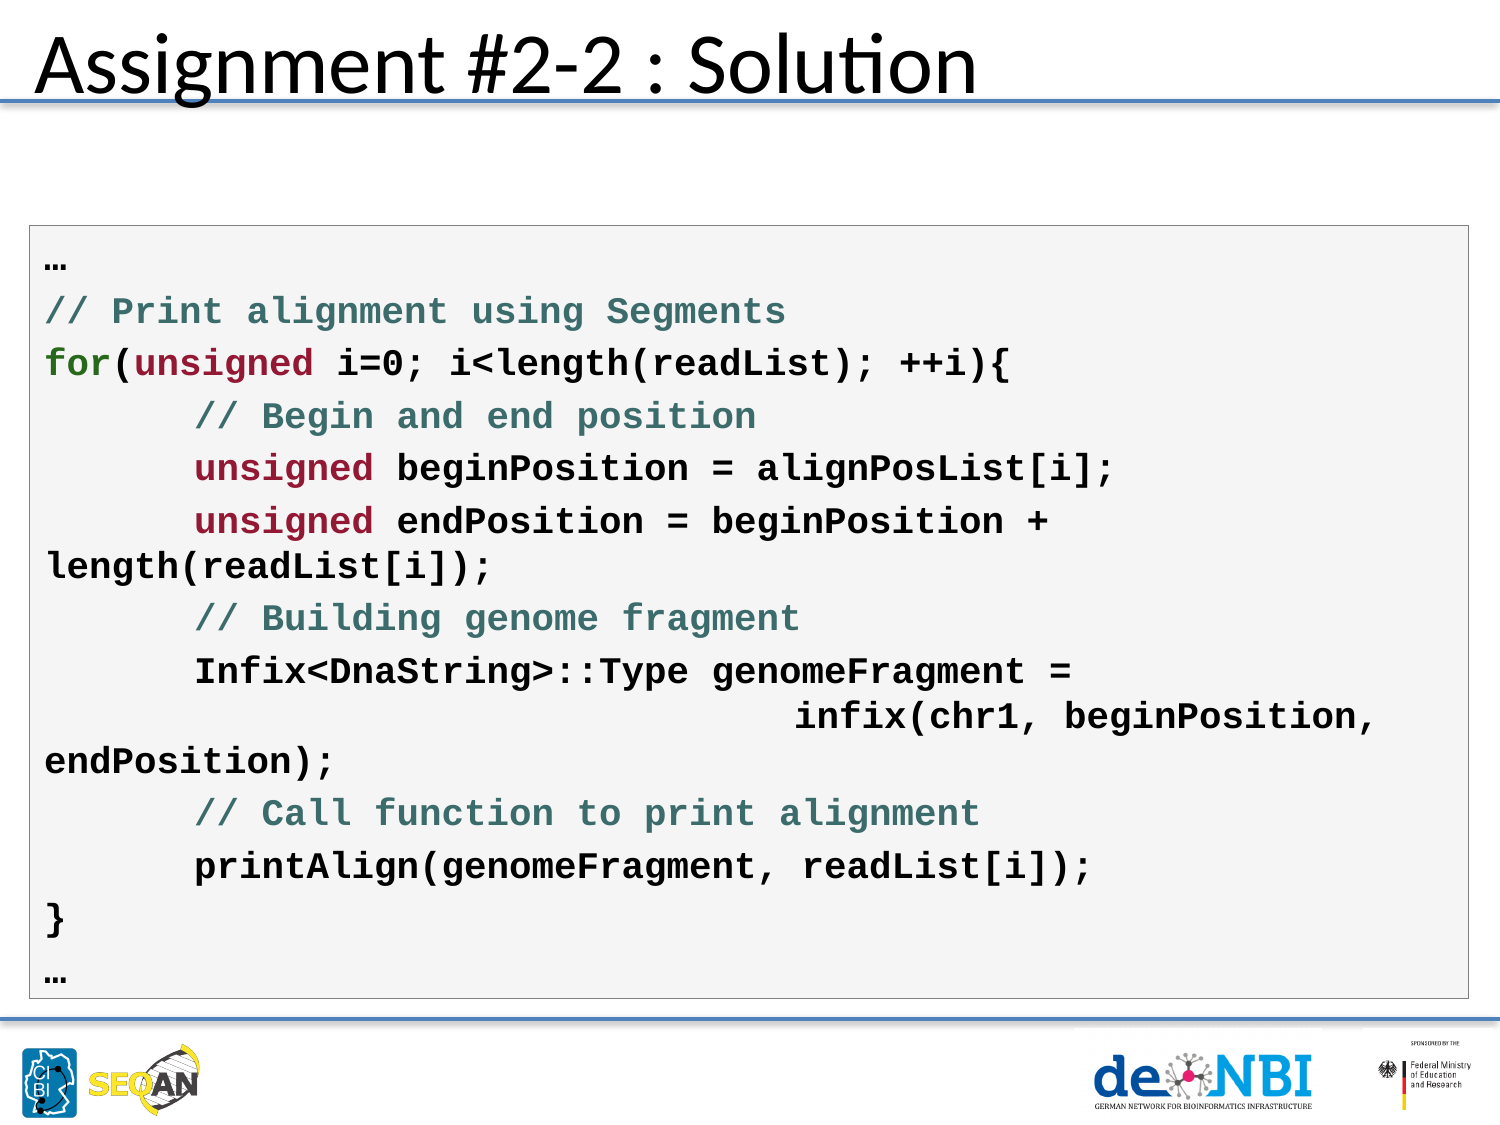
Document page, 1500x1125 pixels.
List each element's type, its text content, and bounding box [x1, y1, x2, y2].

text_box … // Print alignment using Segments for(unsigned i=0; i<length(readList); ++i){ // Begin and end position unsigned beginPosition = alignPosList[i]; unsigned endPosition = beginPosition + length(readList[i]); // Building genome fragment Infix<DnaString>::Type genomeFragment = infix(chr1, beginPosition, endPosition); // Call function to print alignment printAlign(genomeFragment, readList[i]); } … [29, 225, 1469, 999]
picture [1074, 1028, 1322, 1122]
picture [40, 1051, 48, 1059]
text_box Assignment #2-2 : Solution [19, 0, 1370, 119]
picture [33, 1108, 44, 1113]
picture [31, 1060, 40, 1071]
picture [75, 1042, 202, 1121]
